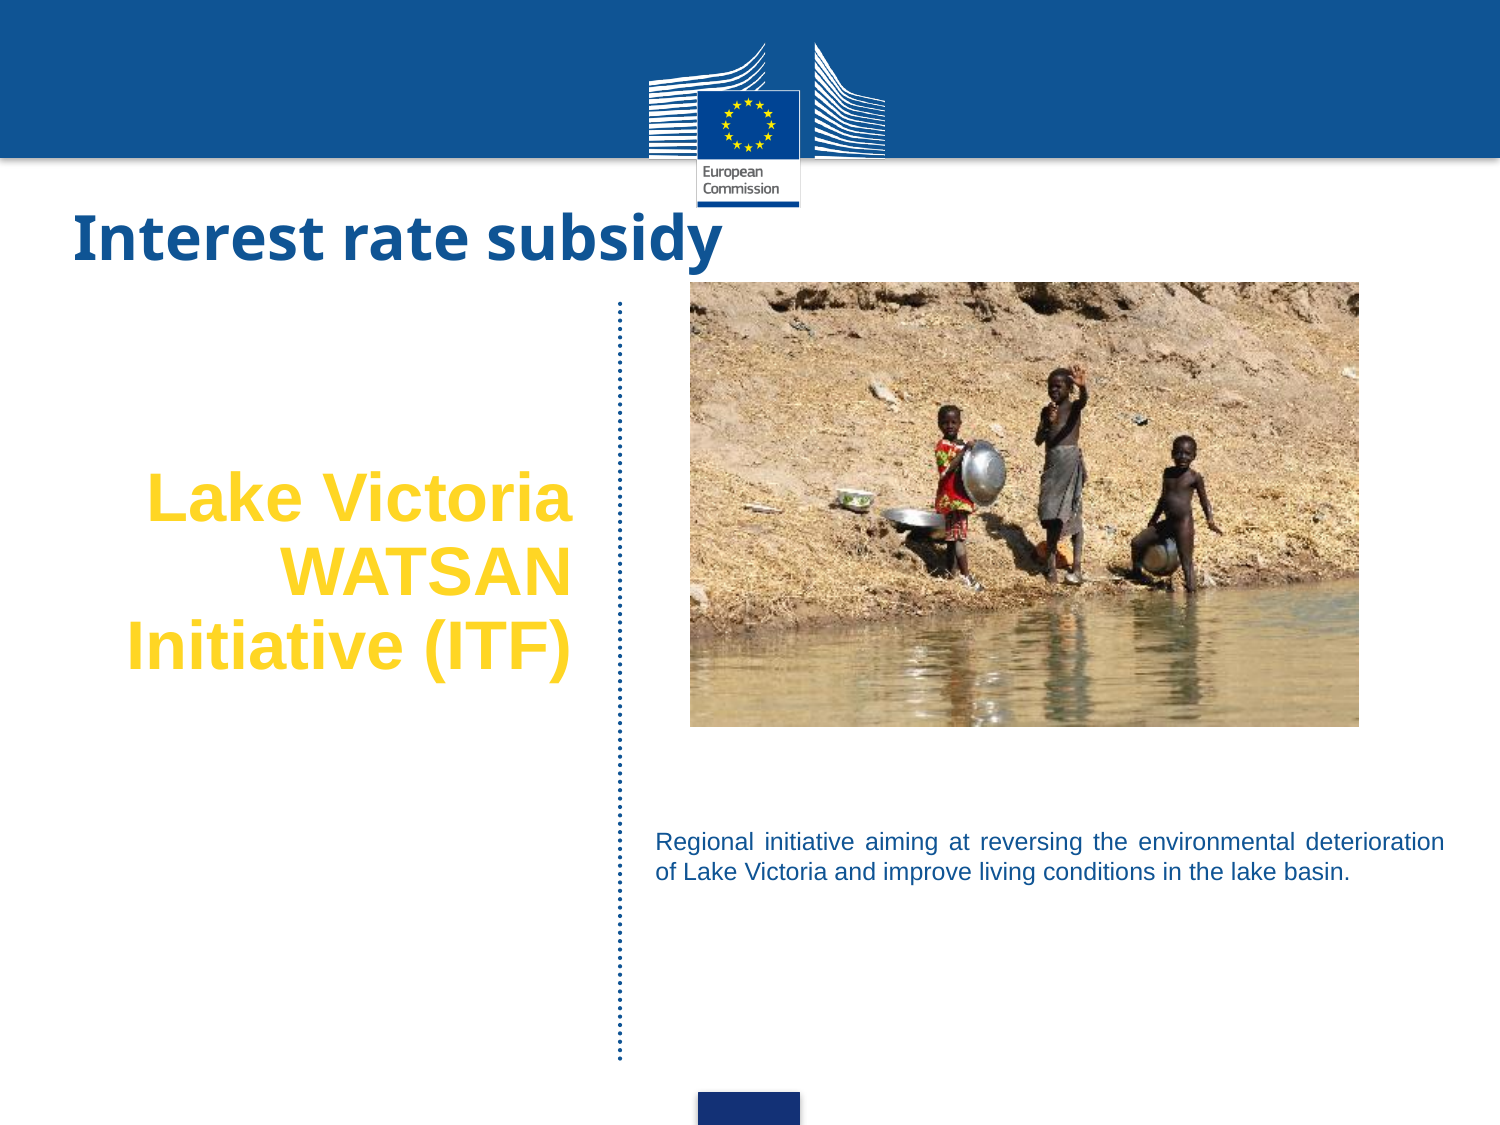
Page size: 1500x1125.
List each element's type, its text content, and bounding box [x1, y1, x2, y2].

text_box Lake Victoria WATSAN Initiative (ITF) [41, 433, 574, 713]
text_box Regional initiative aiming at reversing the environmental deterioration of Lake Victoria and improve living conditions in the lake basin. [655, 699, 1447, 1012]
picture [649, 42, 885, 190]
picture [690, 282, 1359, 727]
text_box Interest rate subsidy [0, 190, 1483, 345]
